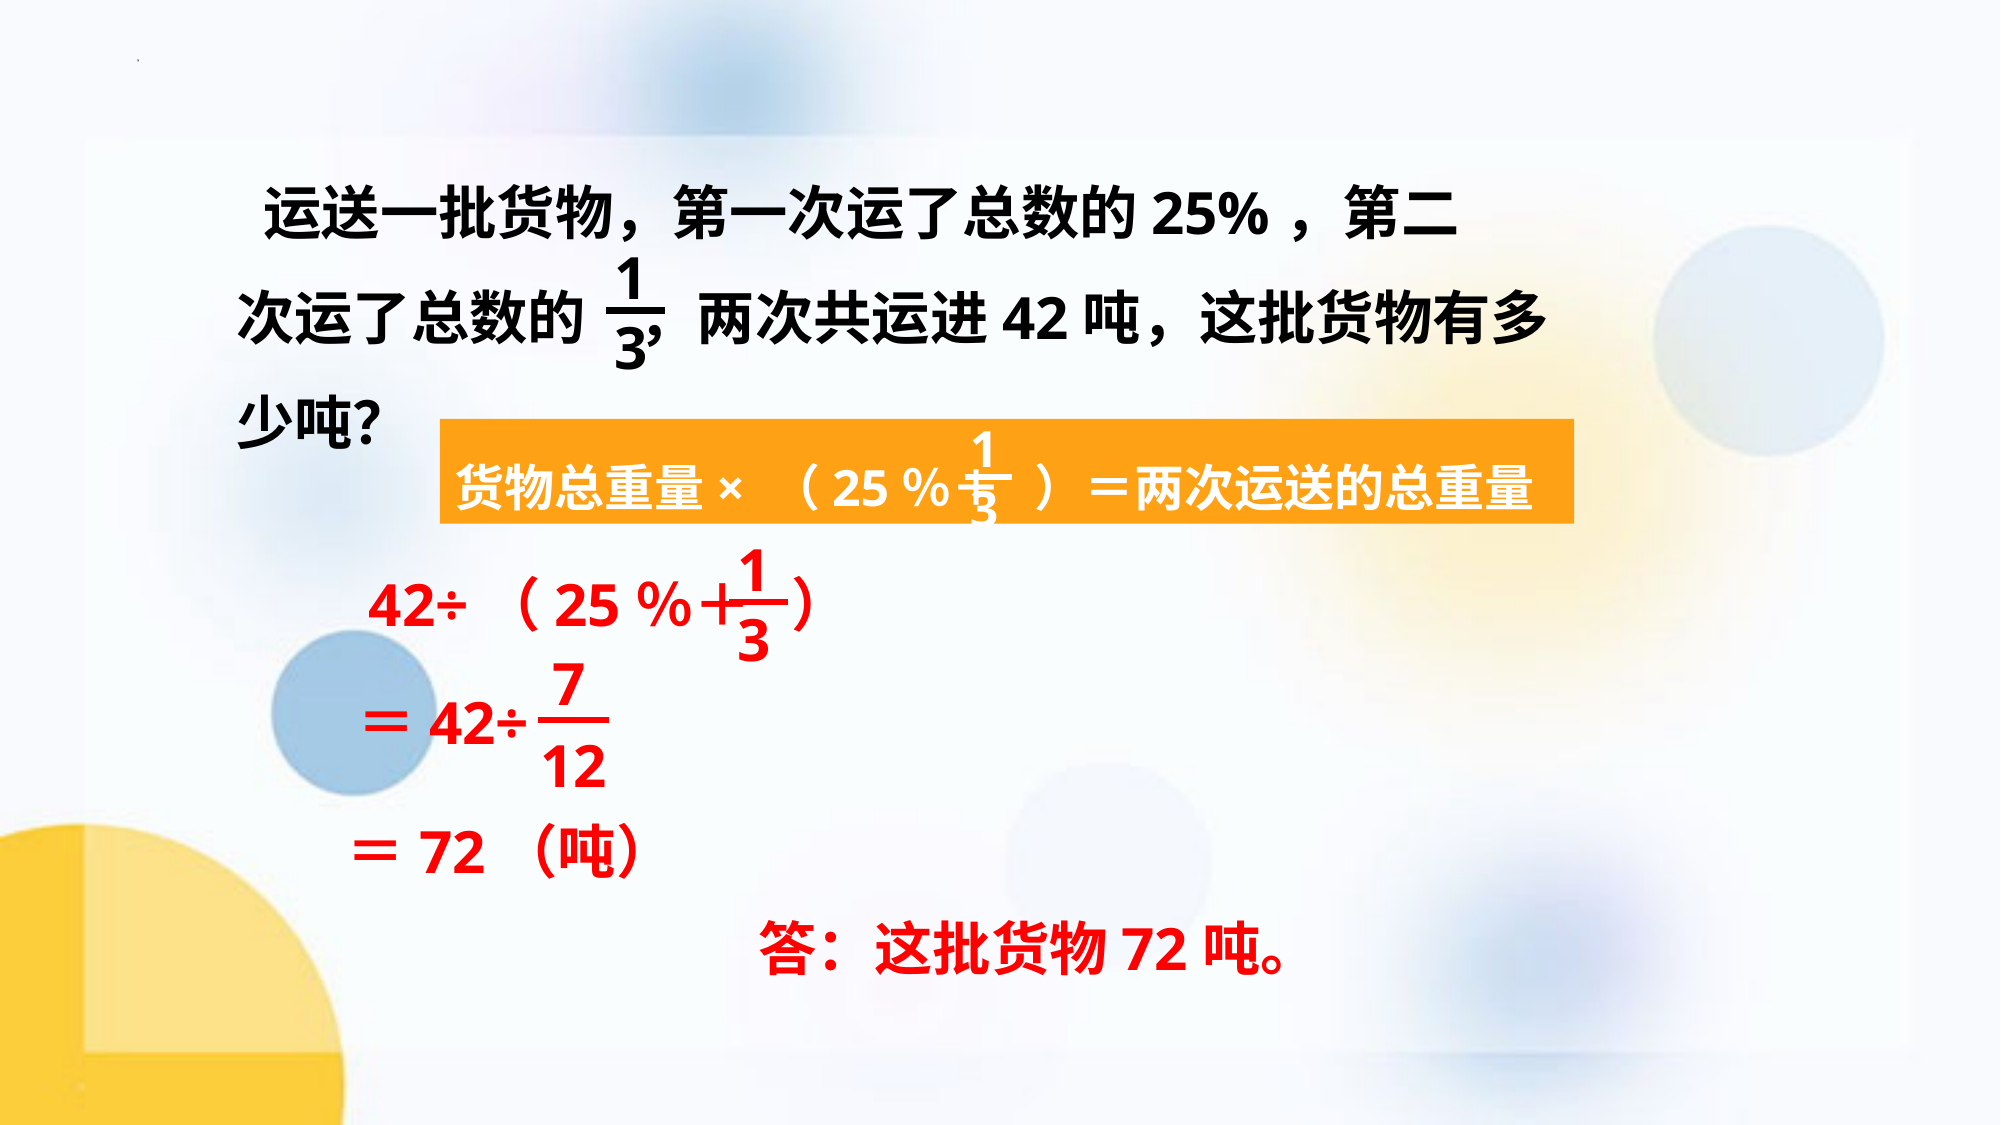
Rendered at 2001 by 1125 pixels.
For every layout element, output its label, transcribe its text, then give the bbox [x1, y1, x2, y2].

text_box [599, 234, 683, 391]
text_box 运送一批货物，第一次运了总数的25%，第二 次运了总数的 ，两次共运进42吨，这批货物有多 少吨？ [221, 134, 1573, 464]
text_box ＝72（吨） [332, 807, 690, 893]
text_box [354, 525, 864, 683]
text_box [439, 410, 1575, 547]
text_box 答：这批货物72吨。 [743, 905, 1334, 990]
picture [0, 0, 2001, 1125]
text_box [339, 639, 680, 808]
